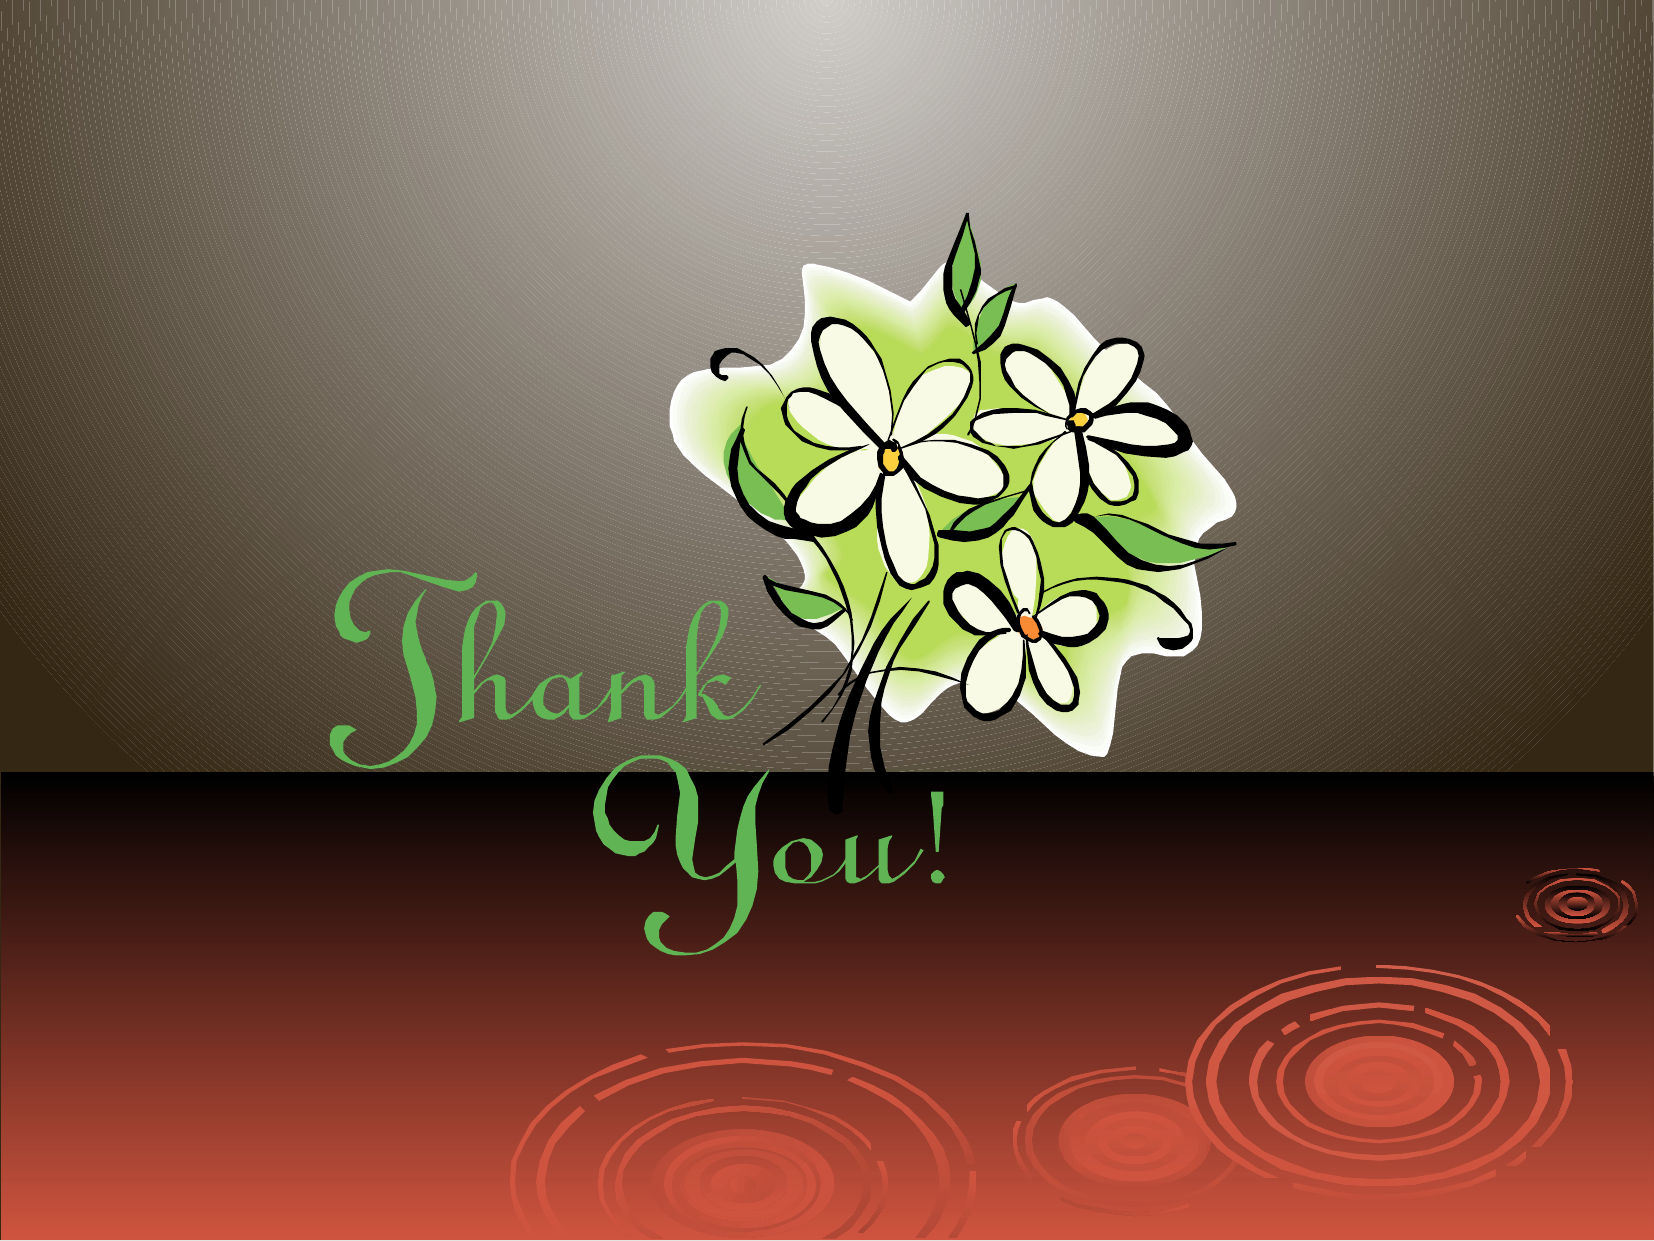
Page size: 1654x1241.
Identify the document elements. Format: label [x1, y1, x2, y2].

picture [326, 209, 1240, 959]
